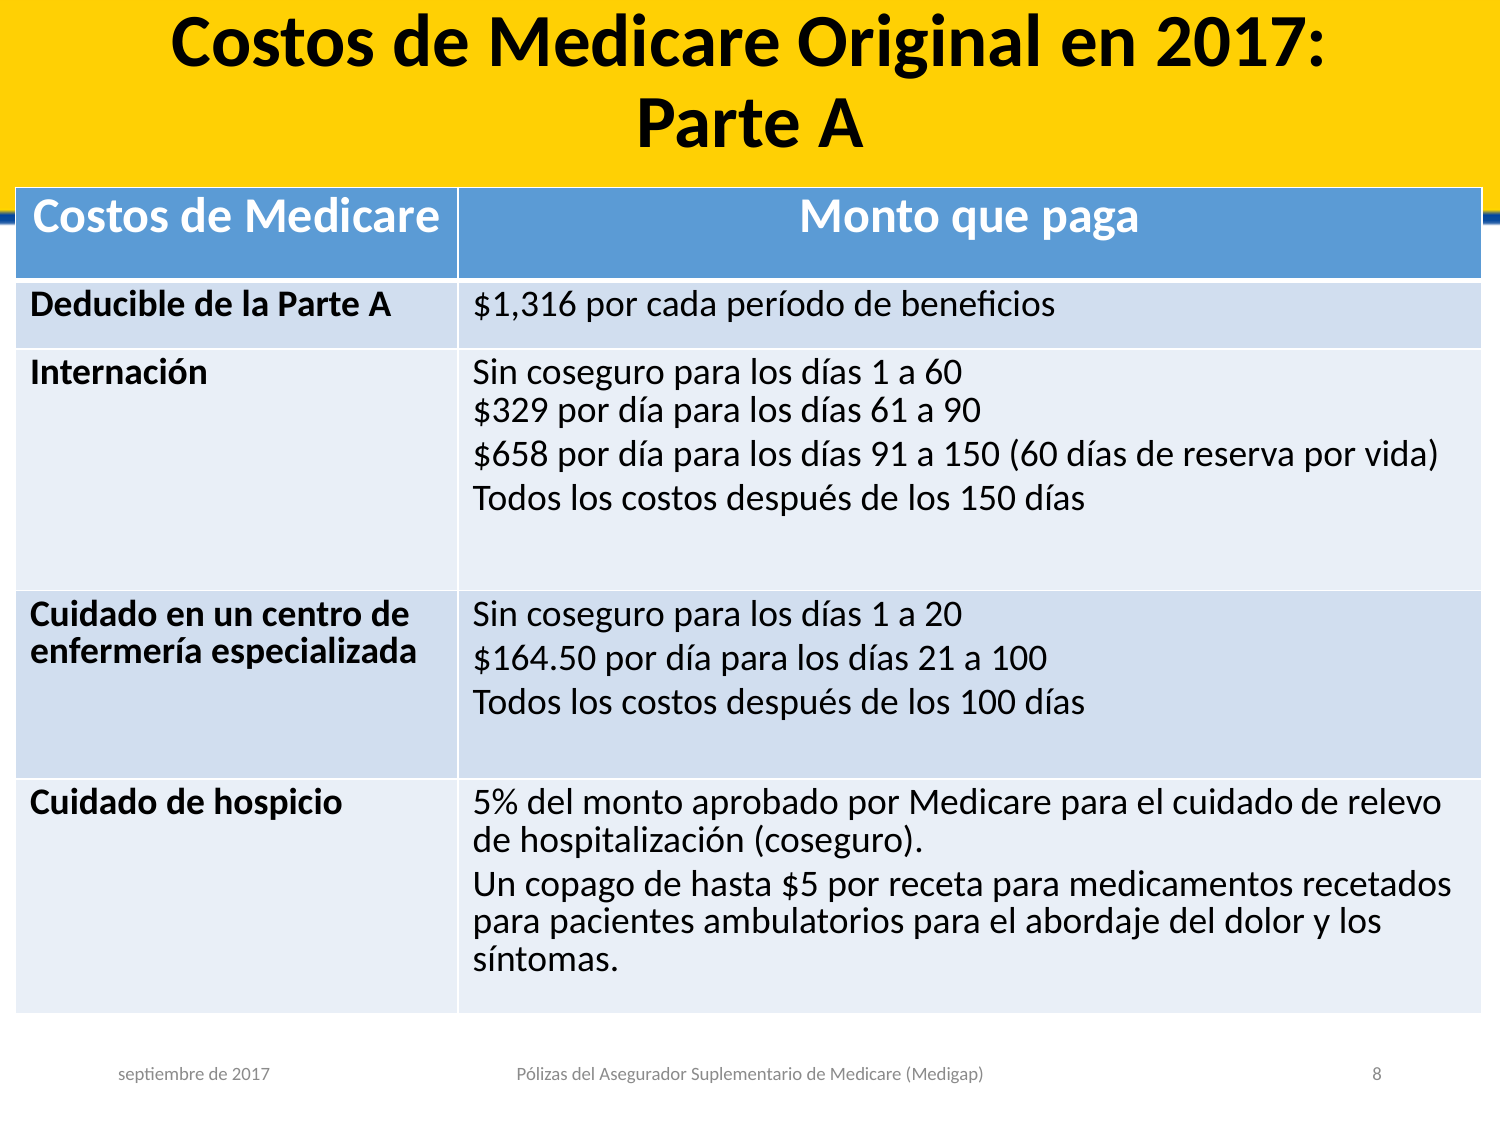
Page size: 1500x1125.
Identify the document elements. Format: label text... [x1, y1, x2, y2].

picture [0, 0, 1500, 1125]
table_cell $1,316 por cada período de beneficios [459, 283, 1481, 348]
table_cell Internación [16, 350, 457, 590]
table_cell 5% del monto aprobado por Medicare para el cuidado de relevo de hospitalización (coseguro). Un copago de hasta $5 por receta para medicamentos recetados para pacientes ambulatorios para el abordaje del dolor y los síntomas. [459, 780, 1481, 1013]
slide_number septiembre de 2017 [103, 1042, 441, 1103]
title Costos de Medicare Original en 2017: Parte A [103, 0, 1397, 167]
table_cell Deducible de la Parte A [16, 283, 457, 348]
table_cell Cuidado en un centro de enfermería especializada [16, 591, 457, 778]
table_header Costos de Medicare [16, 188, 457, 278]
slide_number 8 [1059, 1042, 1397, 1103]
table_cell Sin coseguro para los días 1 a 60 $329 por día para los días 61 a 90 $658 por día para los días 91 a 150 (60 días de reserva por vida) Todos los costos después de los 150 días [459, 350, 1481, 590]
footer Pólizas del Asegurador Suplementario de Medicare (Medigap) [496, 1042, 1004, 1103]
table_header Monto que paga [459, 188, 1481, 278]
table_cell Sin coseguro para los días 1 a 20 $164.50 por día para los días 21 a 100 Todos los costos después de los 100 días [459, 591, 1481, 778]
table_cell Cuidado de hospicio [16, 780, 457, 1013]
